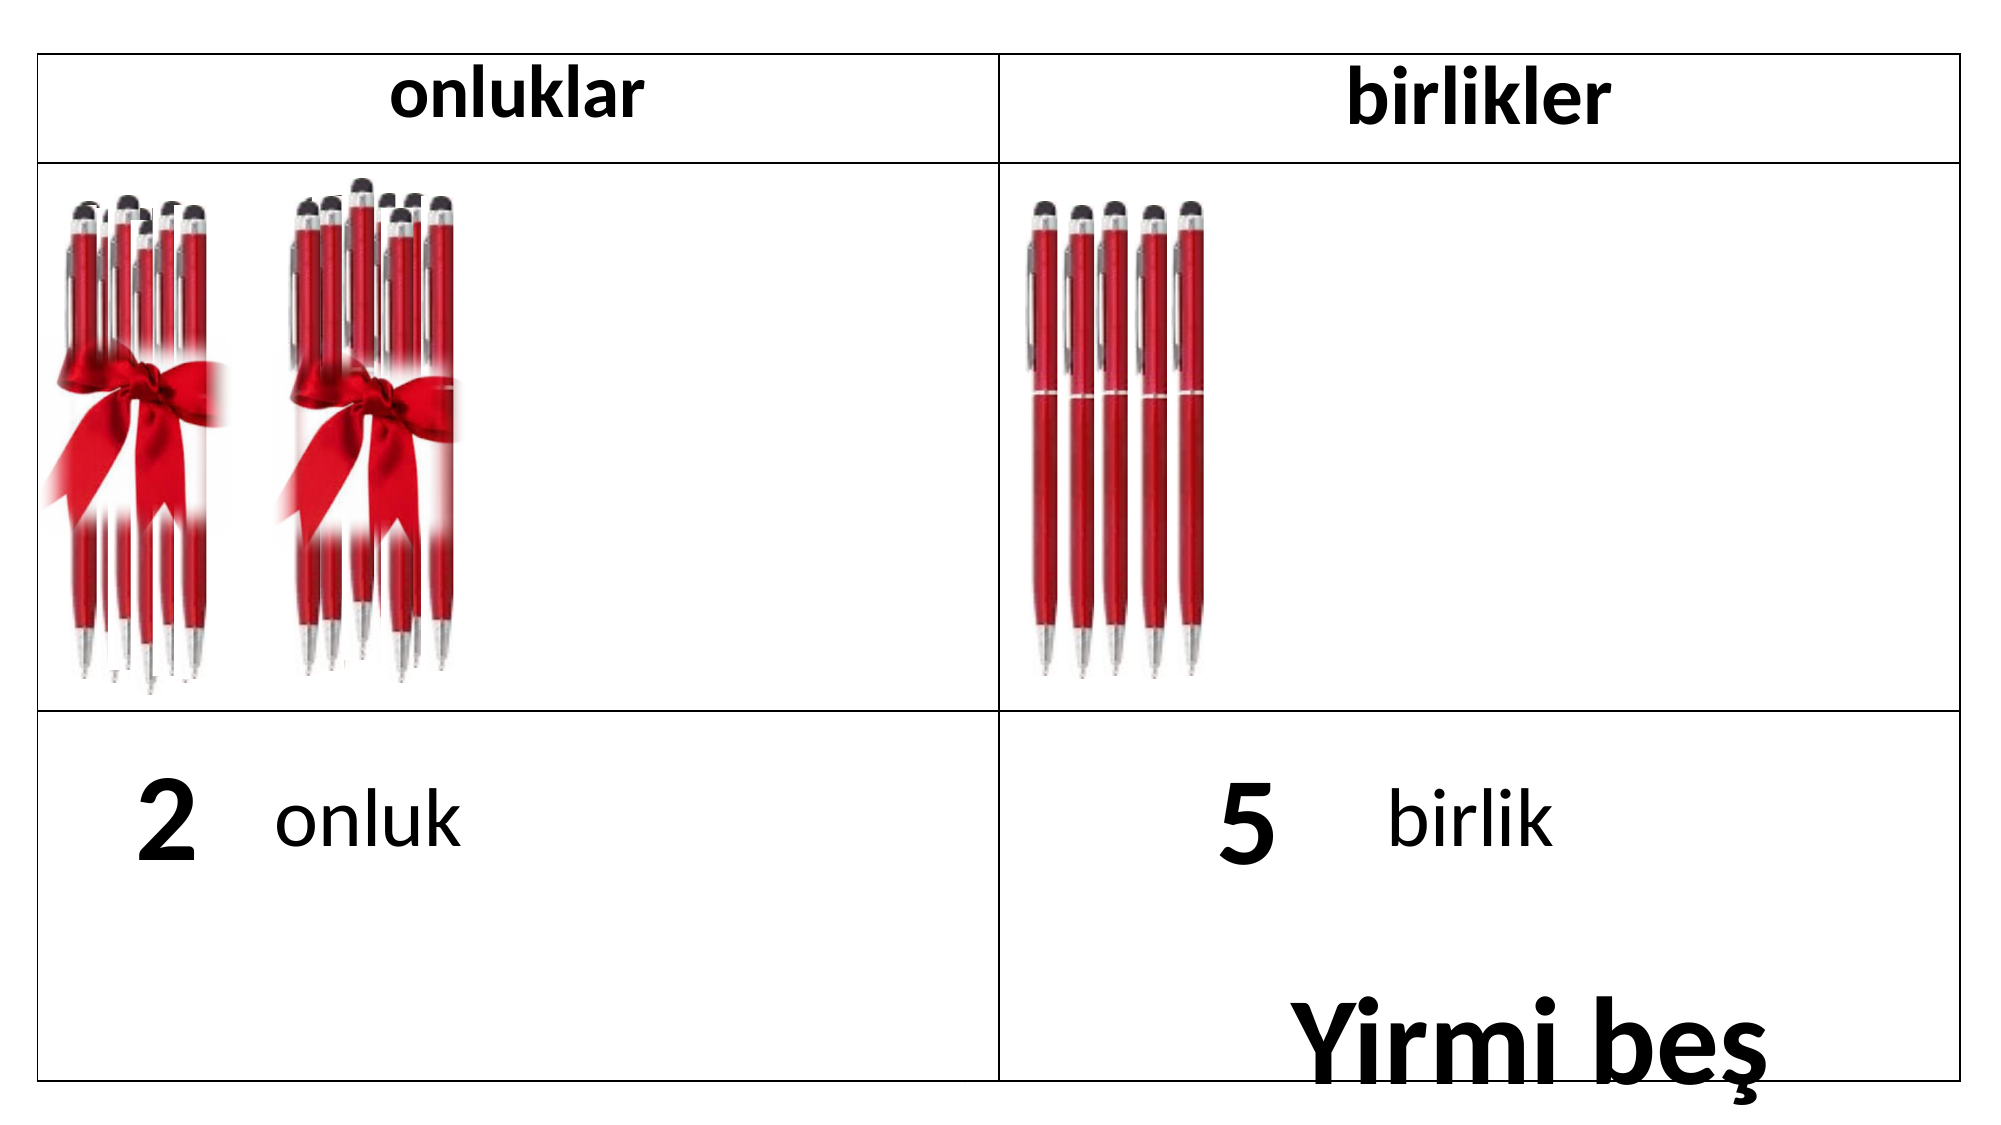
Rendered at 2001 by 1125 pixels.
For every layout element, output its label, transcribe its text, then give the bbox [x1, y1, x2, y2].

picture [1024, 201, 1058, 676]
footer Kazım KAT [662, 1042, 1338, 1103]
table_cell [1000, 164, 1959, 710]
table_cell [38, 712, 998, 1080]
picture [270, 178, 467, 683]
text_box onluk [259, 755, 497, 871]
picture [1061, 201, 1128, 679]
table_header onluklar [38, 55, 998, 162]
picture [37, 195, 234, 695]
text_box Yirmi beş [1276, 952, 1832, 1117]
picture [1134, 205, 1167, 679]
text_box 5 [1183, 732, 1383, 898]
text_box birlik [1371, 755, 1569, 871]
table_header birlikler [1000, 55, 1959, 162]
table_cell [1000, 712, 1959, 1080]
text_box 2 [120, 727, 245, 893]
table_cell [38, 164, 998, 710]
picture [1171, 201, 1204, 676]
